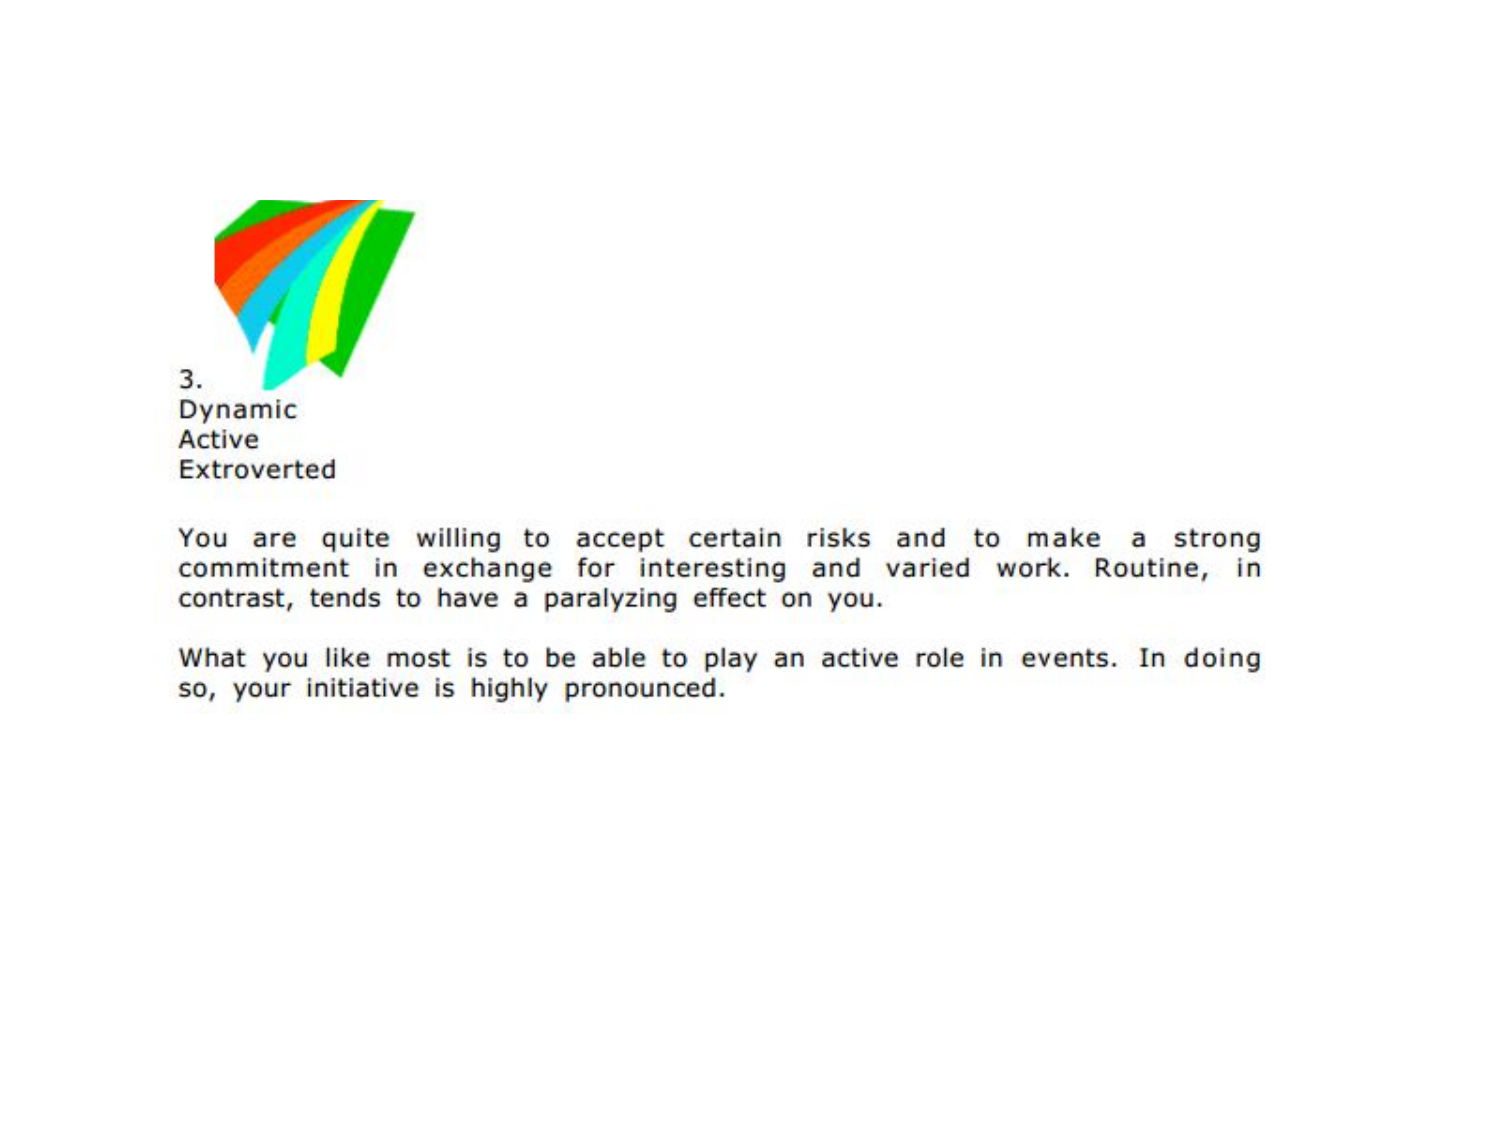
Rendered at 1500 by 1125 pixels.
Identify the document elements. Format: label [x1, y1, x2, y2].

picture [124, 199, 1365, 715]
